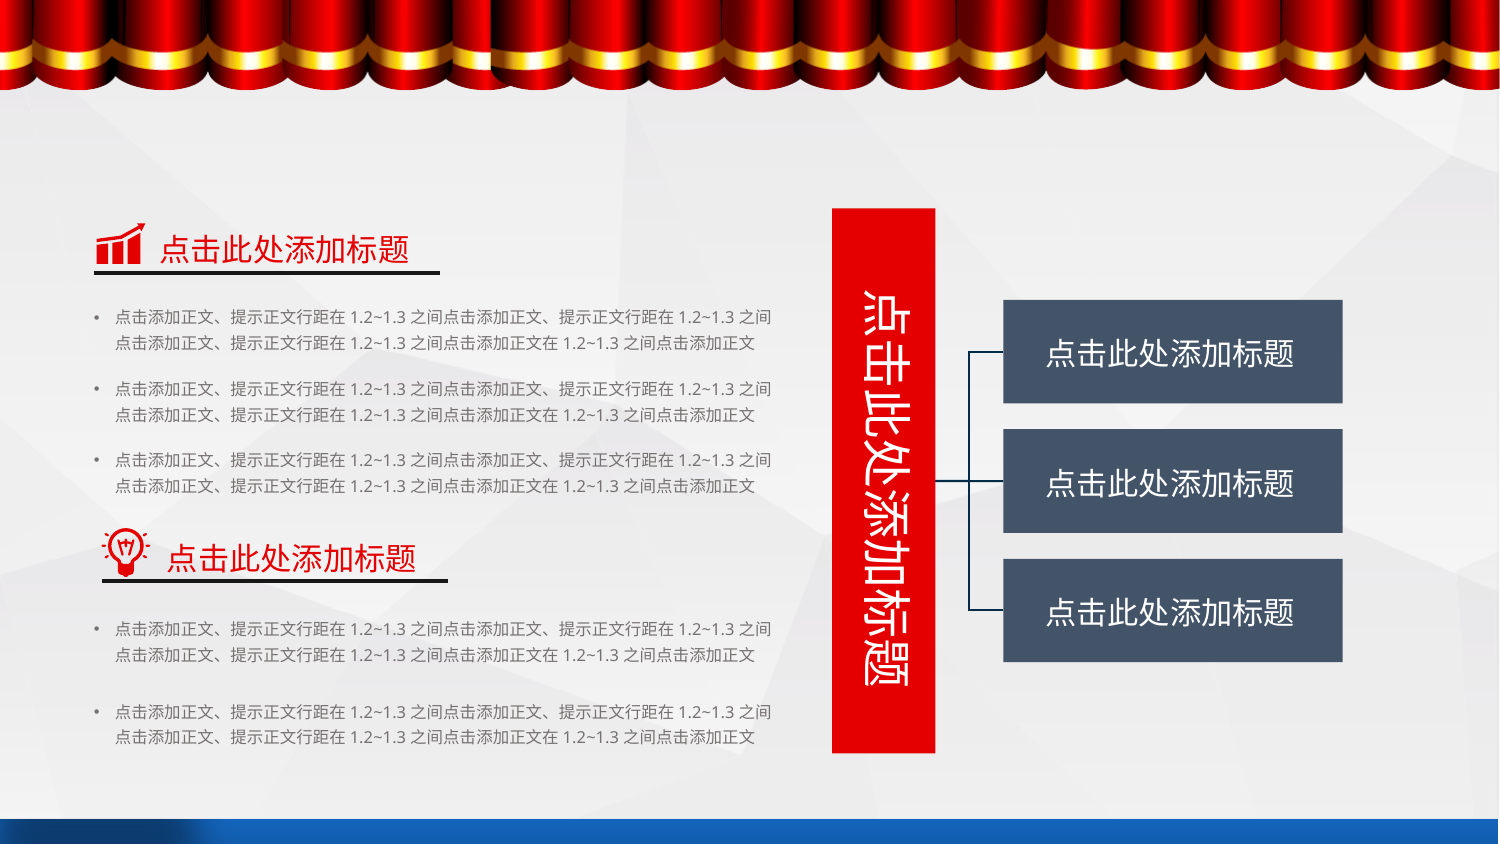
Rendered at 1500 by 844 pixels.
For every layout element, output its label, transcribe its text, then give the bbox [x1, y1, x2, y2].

text_box 点击添加正文、提示正文行距在1.2~1.3之间点击添加正文、提示正文行距在1.2~1.3之间点击添加正文、提示正文行距在1.2~1.3之间点击添加正文在1.2~1.3之间点击添加正文 [79, 294, 799, 361]
text_box 点击添加正文、提示正文行距在1.2~1.3之间点击添加正文、提示正文行距在1.2~1.3之间点击添加正文、提示正文行距在1.2~1.3之间点击添加正文在1.2~1.3之间点击添加正文 [79, 688, 799, 755]
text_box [96, 223, 146, 264]
text_box 点击添加正文、提示正文行距在1.2~1.3之间点击添加正文、提示正文行距在1.2~1.3之间点击添加正文、提示正文行距在1.2~1.3之间点击添加正文在1.2~1.3之间点击添加正文 [79, 605, 799, 672]
text_box 点击此处添加标题 [152, 531, 437, 579]
text_box 点击此处添加标题 [144, 223, 430, 271]
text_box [832, 208, 936, 754]
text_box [1003, 429, 1343, 533]
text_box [101, 528, 151, 577]
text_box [936, 351, 1004, 611]
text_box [1003, 299, 1343, 404]
text_box 点击添加正文、提示正文行距在1.2~1.3之间点击添加正文、提示正文行距在1.2~1.3之间点击添加正文、提示正文行距在1.2~1.3之间点击添加正文在1.2~1.3之间点击添加正文 [79, 365, 799, 432]
text_box [99, 24, 142, 99]
text_box 点击添加正文、提示正文行距在1.2~1.3之间点击添加正文、提示正文行距在1.2~1.3之间点击添加正文、提示正文行距在1.2~1.3之间点击添加正文在1.2~1.3之间点击添加正文 [79, 437, 799, 503]
picture [0, 0, 1500, 844]
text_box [1003, 558, 1343, 663]
